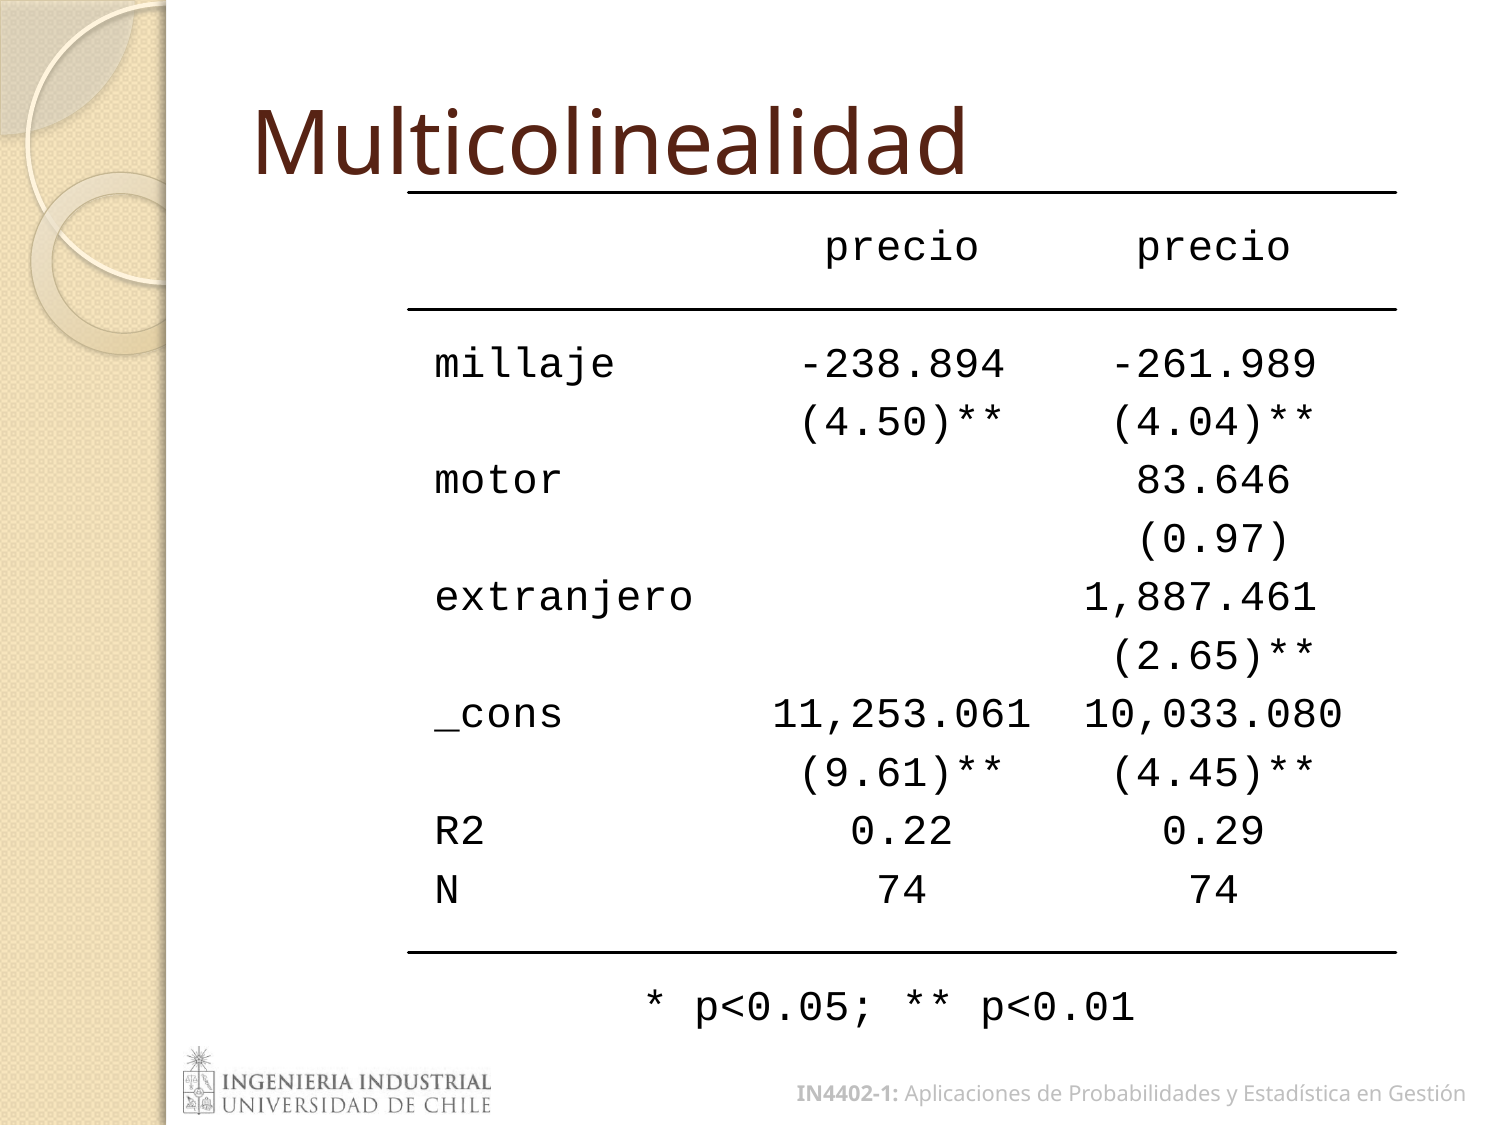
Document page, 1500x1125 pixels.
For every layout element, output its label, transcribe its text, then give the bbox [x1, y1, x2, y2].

title Multicolinealidad [235, 45, 1466, 233]
picture [383, 166, 1424, 1045]
picture [183, 1046, 491, 1115]
